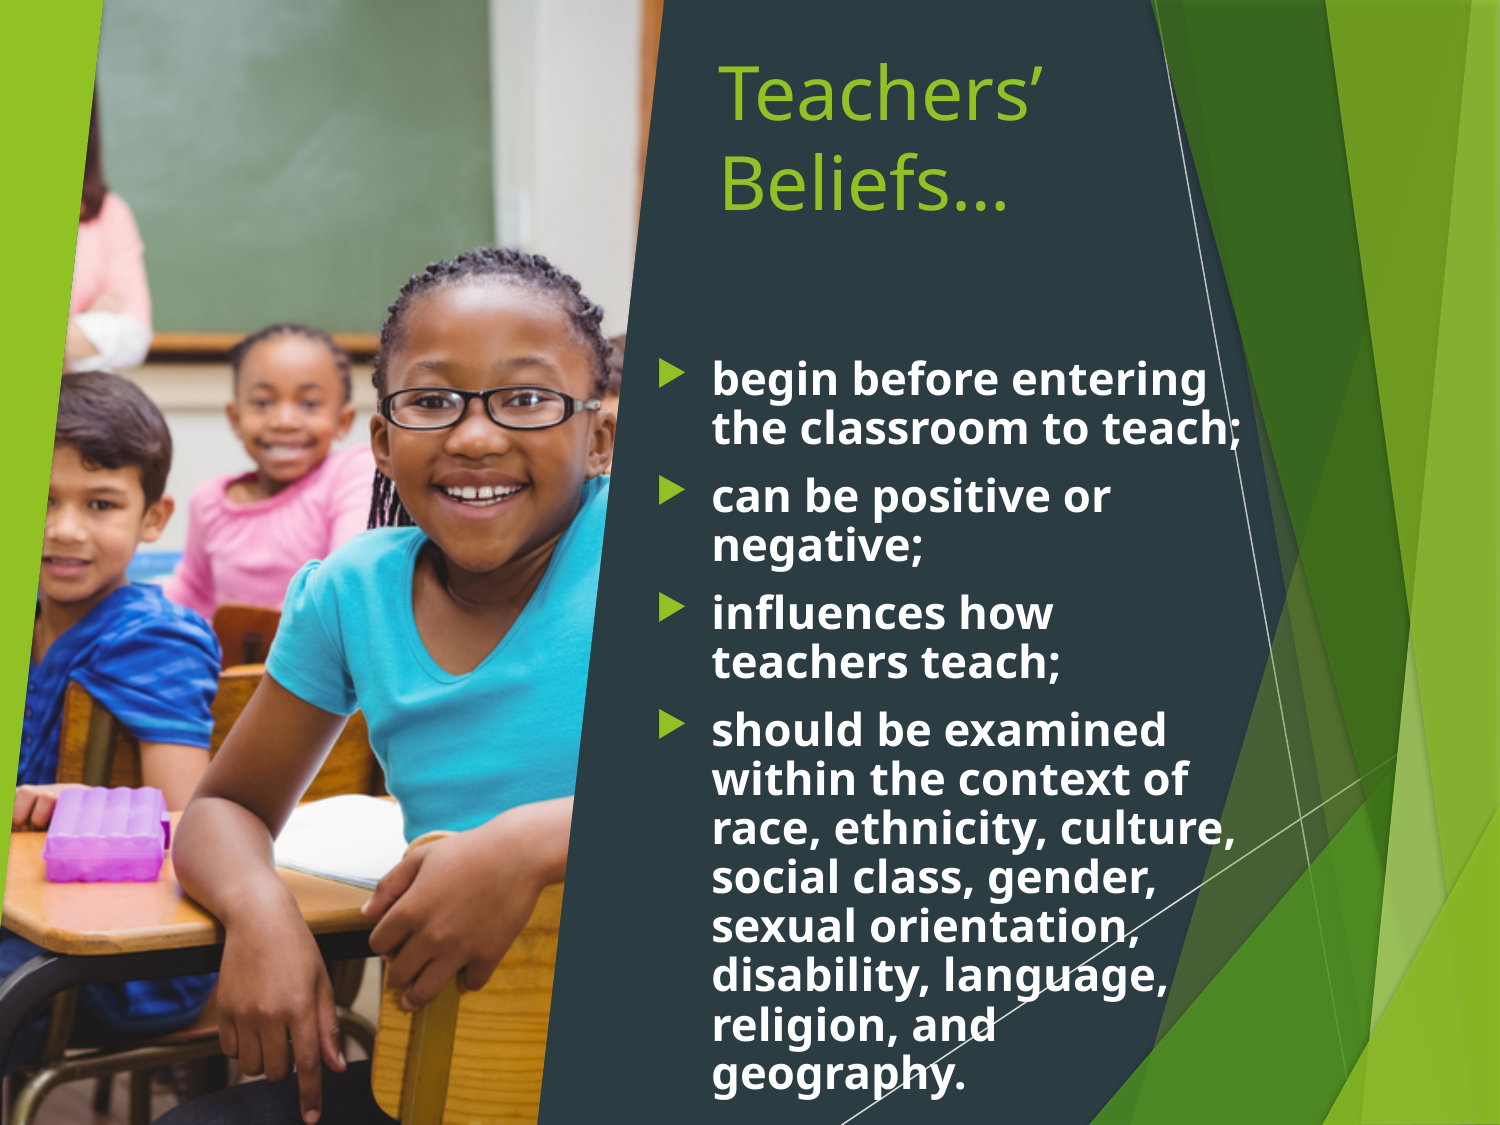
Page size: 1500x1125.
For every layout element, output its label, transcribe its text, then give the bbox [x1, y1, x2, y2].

picture [0, 0, 665, 1125]
title Teachers’ Beliefs… [703, 37, 1163, 275]
list begin before entering the classroom to teach; can be positive or negative; influences how teachers teach; should be examined within the context of race, ethnicity, culture, social class, gender, sexual orientation, disability, language, religion, and geography. [669, 275, 1263, 1125]
